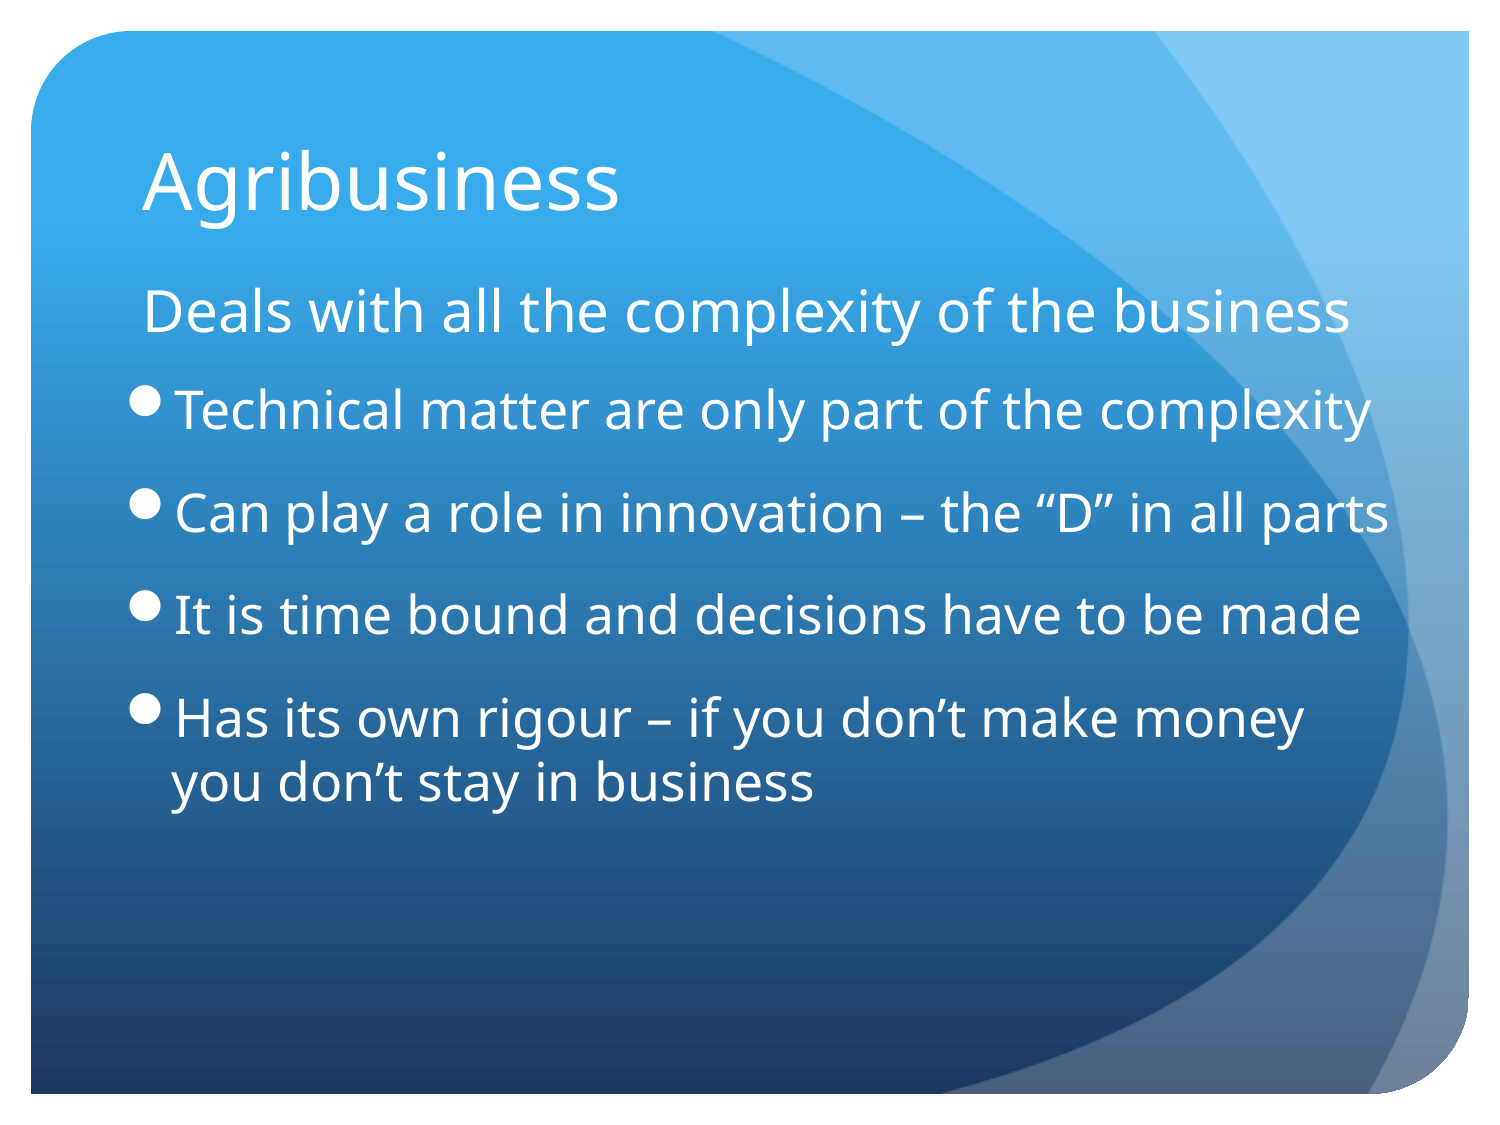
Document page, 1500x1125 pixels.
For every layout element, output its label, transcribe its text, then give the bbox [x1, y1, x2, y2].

picture [24, 30, 1473, 1094]
text_box Deals with all the complexity of the business [127, 266, 1416, 352]
title Agribusiness [127, 62, 1372, 234]
list Technical matter are only part of the complexity Can play a role in innovation – the “D” in all parts It is time bound and decisions have to be made Has its own rigour – if you don’t make money you don’t stay in business [110, 368, 1416, 875]
